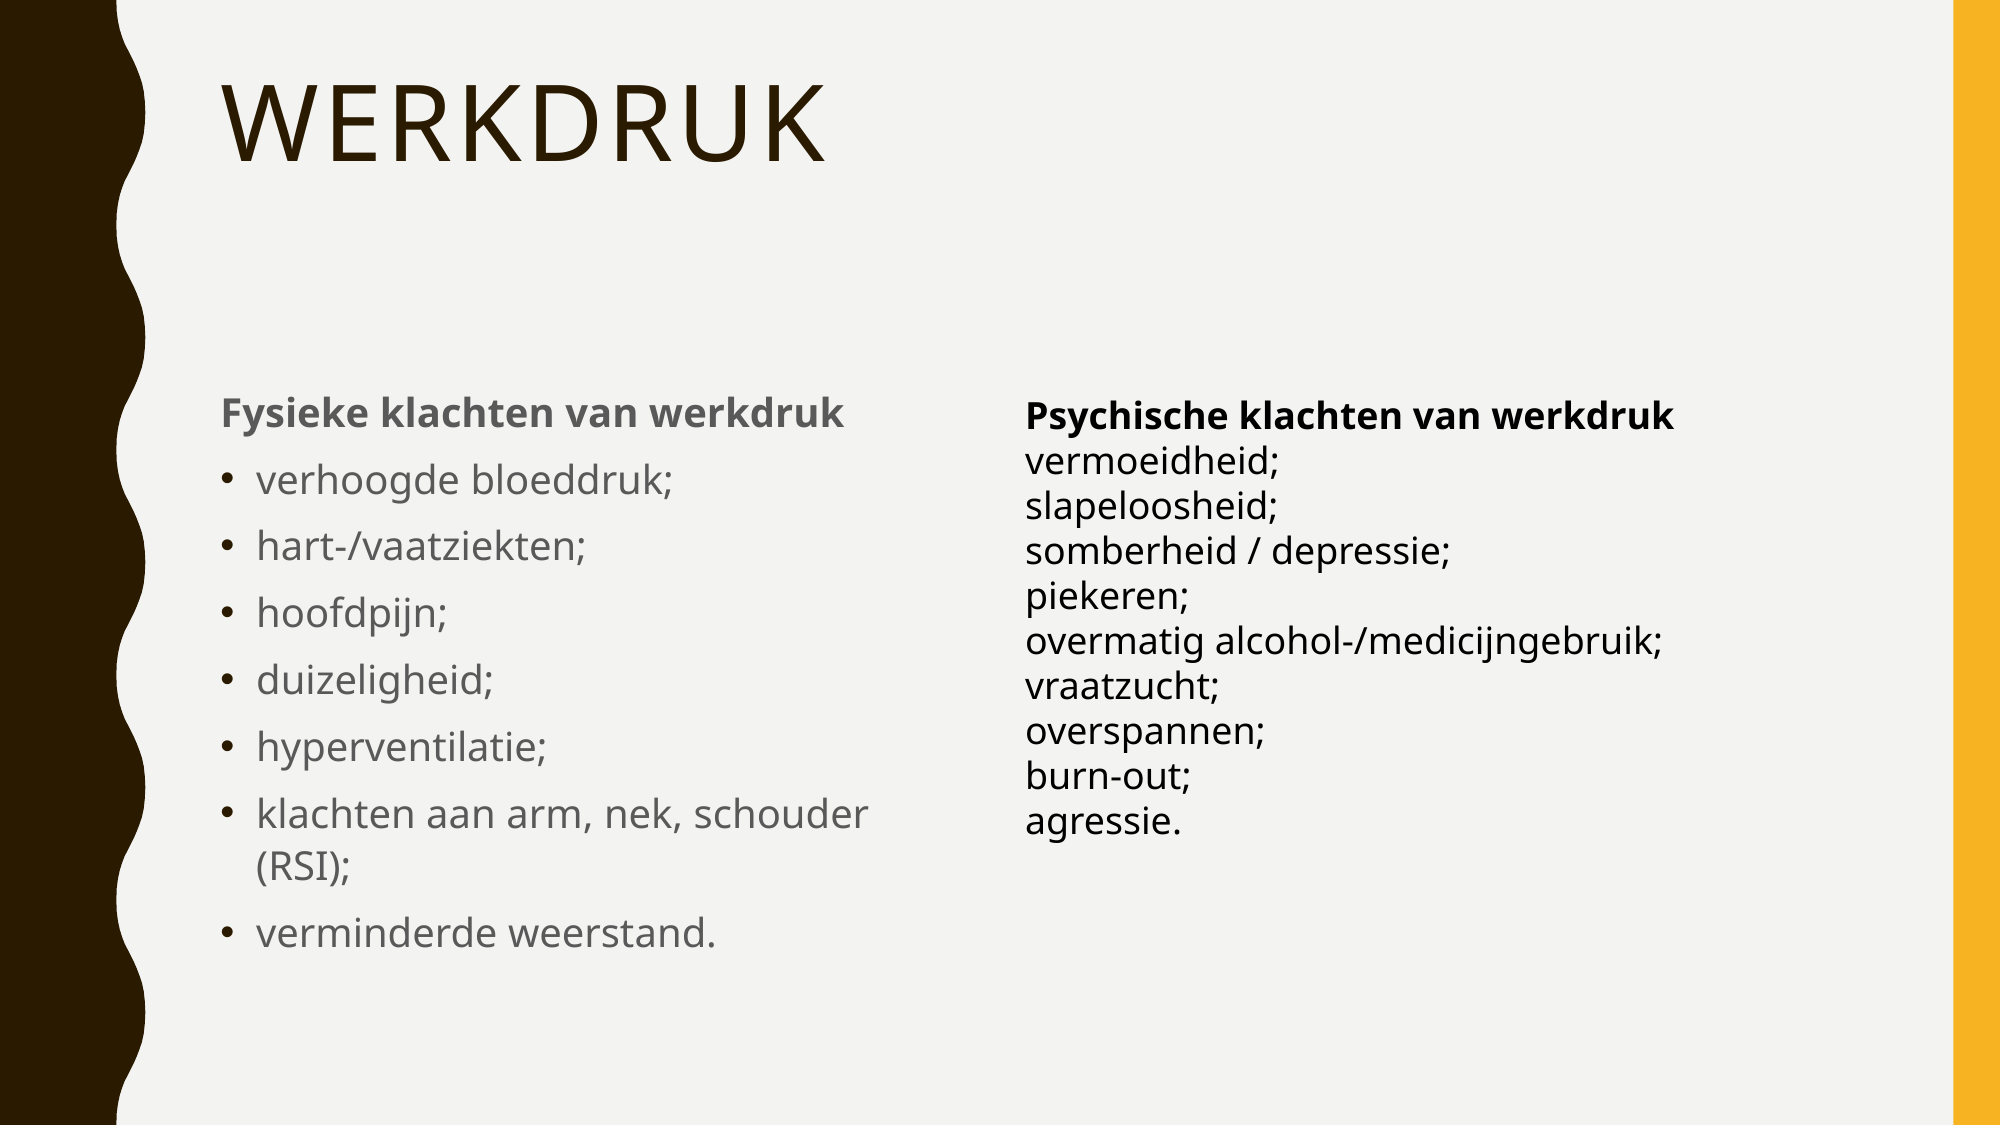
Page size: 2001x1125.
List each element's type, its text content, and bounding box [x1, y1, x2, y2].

text_box Psychische klachten van werkdruk vermoeidheid; slapeloosheid; somberheid / depressie; piekeren; overmatig alcohol-/medicijngebruik; vraatzucht; overspannen; burn-out; agressie. [1010, 384, 1875, 850]
title werkdruk [205, 62, 1875, 308]
list Fysieke klachten van werkdruk verhoogde bloeddruk; hart-/vaatziekten; hoofdpijn; duizeligheid; hyperventilatie; klachten aan arm, nek, schouder (RSI); verminderde weerstand. [205, 375, 975, 965]
